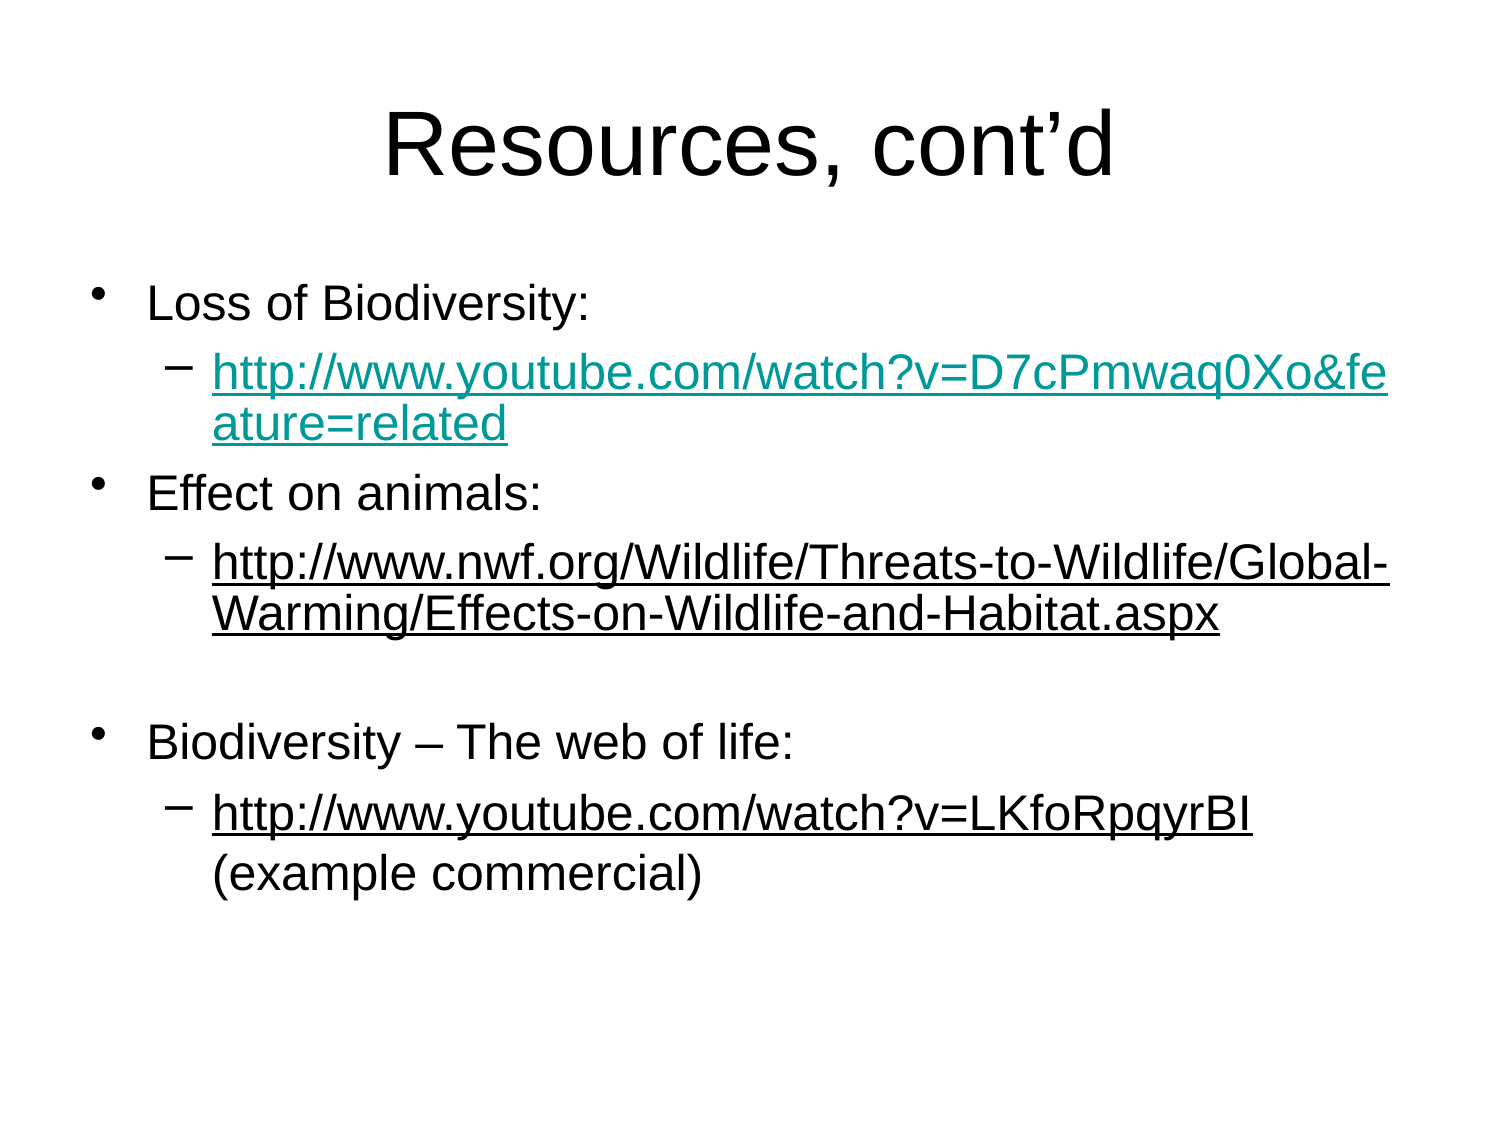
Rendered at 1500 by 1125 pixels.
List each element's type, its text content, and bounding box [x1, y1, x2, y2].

list Loss of Biodiversity: http://www.youtube.com/watch?v=D7cPmwaq0Xo&feature=related Effect on animals: http://www.nwf.org/Wildlife/Threats-to-Wildlife/Global-Warming/Effects-on-Wildlife-and-Habitat.aspx Biodiversity – The web of life: http://www.youtube.com/watch?v=LKfoRpqyrBI (example commercial) [75, 262, 1425, 1005]
title Resources, cont’d [75, 45, 1425, 233]
